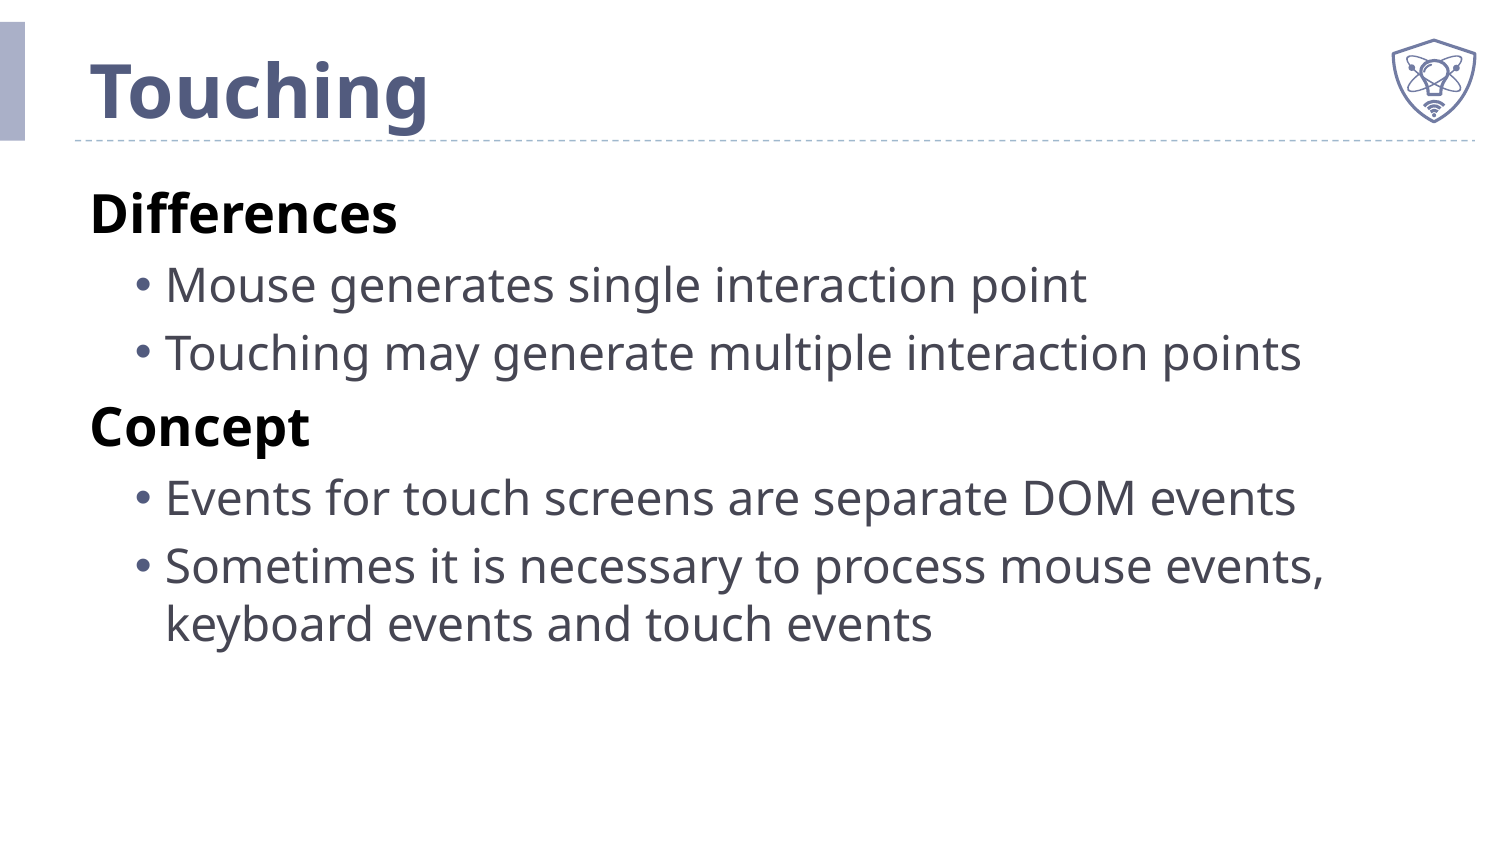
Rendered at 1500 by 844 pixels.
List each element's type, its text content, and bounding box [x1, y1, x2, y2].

title Touching [75, 18, 1475, 141]
list Differences Mouse generates single interaction point Touching may generate multiple interaction points Concept Events for touch screens are separate DOM events Sometimes it is necessary to process mouse events, keyboard events and touch events [75, 171, 1475, 835]
